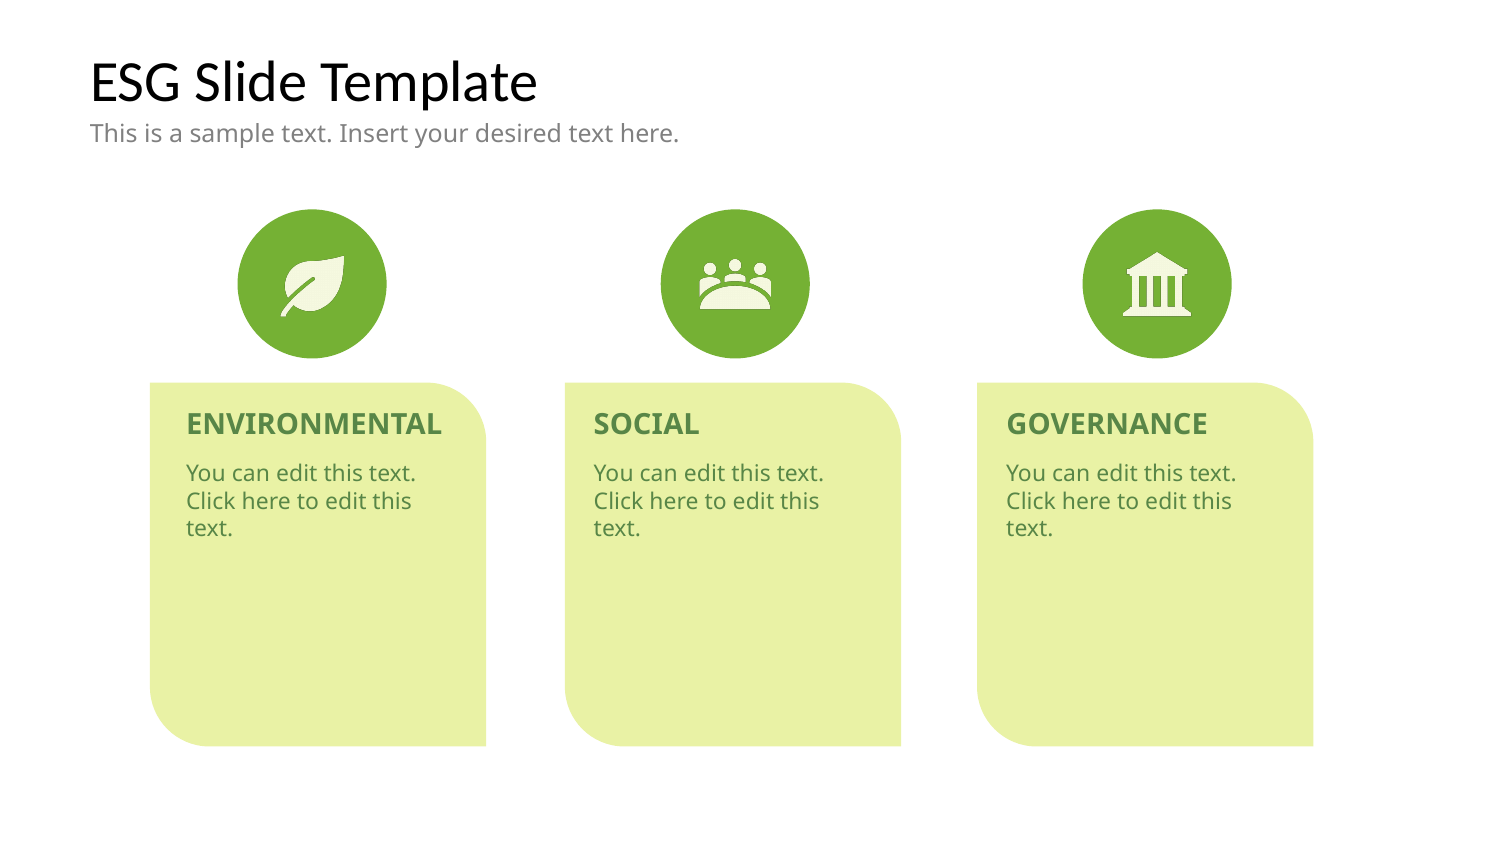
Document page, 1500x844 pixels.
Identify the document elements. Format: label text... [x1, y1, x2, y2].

text_box [149, 382, 487, 747]
text_box [1080, 207, 1234, 361]
text_box ENVIRONMENTAL [186, 396, 452, 450]
picture [692, 241, 779, 327]
text_box You can edit this text. Click here to edit this text. [1006, 458, 1246, 660]
text_box You can edit this text. Click here to edit this text. [186, 458, 425, 660]
text_box GOVERNANCE [1006, 393, 1226, 453]
text_box [235, 207, 389, 361]
text_box You can edit this text. Click here to edit this text. [593, 458, 833, 660]
text_box [658, 207, 812, 361]
text_box [977, 382, 1314, 747]
title ESG Slide Template [75, 33, 1375, 122]
text_box [564, 382, 902, 747]
text_box SOCIAL [593, 401, 718, 445]
list This is a sample text. Insert your desired text here. [74, 110, 1075, 173]
picture [1114, 241, 1200, 327]
picture [269, 243, 355, 329]
